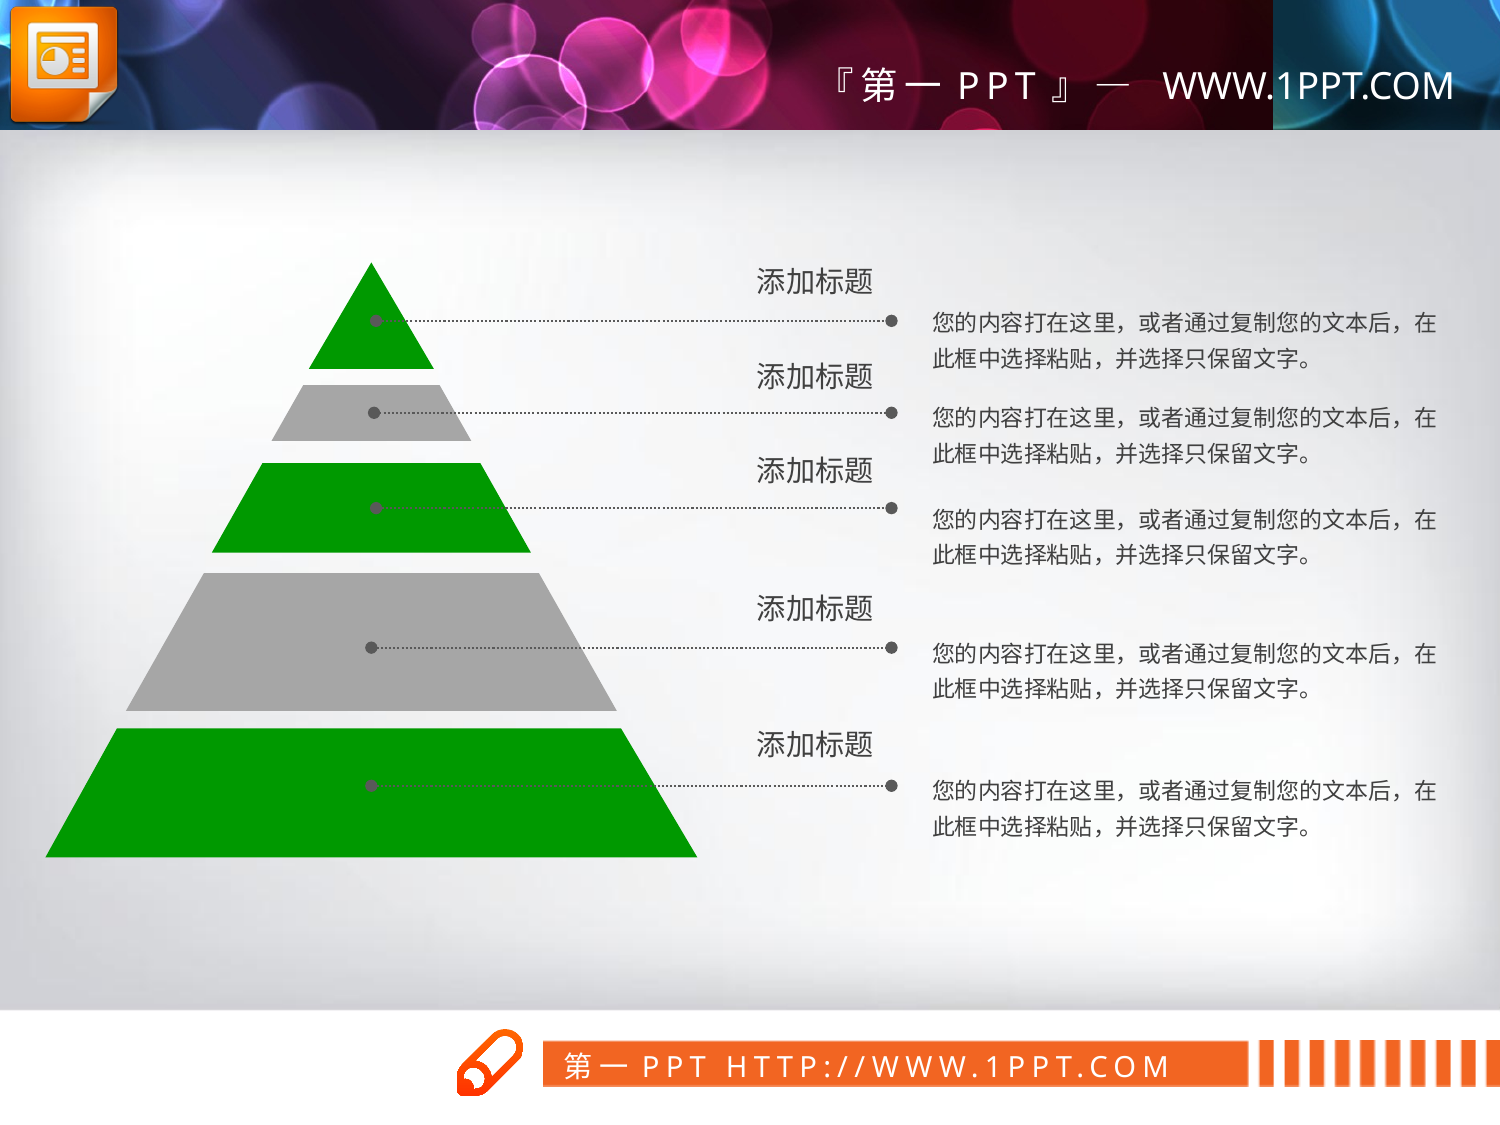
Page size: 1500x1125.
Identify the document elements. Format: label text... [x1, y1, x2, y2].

text_box 添加标题 [741, 718, 890, 770]
picture [0, 0, 1500, 1012]
picture [543, 1040, 1500, 1087]
text_box 添加标题 [741, 444, 890, 495]
text_box [271, 385, 472, 441]
text_box 您的内容打在这里，或者通过复制您的文本后，在此框中选择粘贴，并选择只保留文字。 [916, 623, 1470, 711]
text_box 您的内容打在这里，或者通过复制您的文本后，在此框中选择粘贴，并选择只保留文字。 [916, 292, 1470, 381]
text_box 您的内容打在这里，或者通过复制您的文本后，在此框中选择粘贴，并选择只保留文字。 [916, 387, 1470, 475]
text_box 添加标题 [741, 582, 890, 633]
text_box [308, 262, 434, 369]
text_box [211, 463, 531, 553]
text_box [45, 728, 698, 858]
text_box [125, 573, 617, 711]
text_box 添加标题 [741, 255, 890, 307]
text_box 您的内容打在这里，或者通过复制您的文本后，在此框中选择粘贴，并选择只保留文字。 [916, 489, 1470, 577]
text_box 添加标题 [741, 350, 890, 401]
text_box 您的内容打在这里，或者通过复制您的文本后，在此框中选择粘贴，并选择只保留文字。 [916, 760, 1470, 848]
